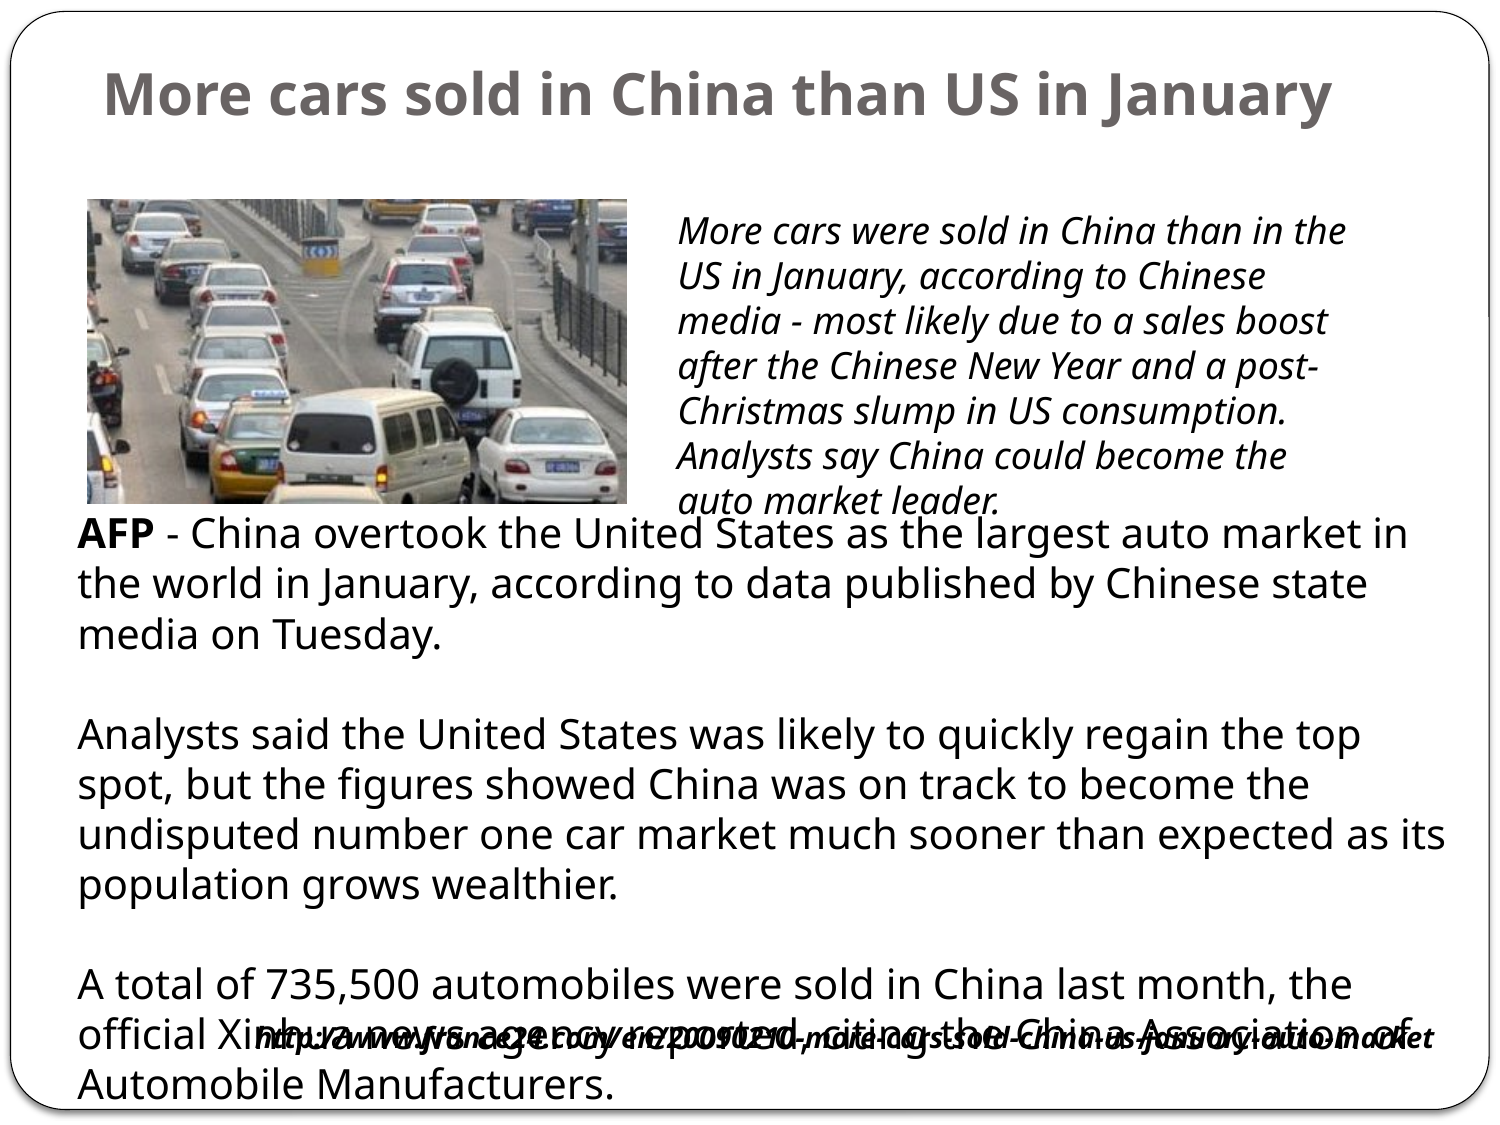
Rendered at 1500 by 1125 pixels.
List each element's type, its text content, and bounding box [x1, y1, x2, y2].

text_box More cars were sold in China than in the US in January, according to Chinese media - most likely due to a sales boost after the Chinese New Year and a post-Christmas slump in US consumption. Analysts say China could become the auto market leader. [662, 199, 1375, 499]
text_box AFP - China overtook the United States as the largest auto market in the world in January, according to data published by Chinese state media on Tuesday. Analysts said the United States was likely to quickly regain the top spot, but the figures showed China was on track to become the undisputed number one car market much sooner than expected as its population grows wealthier. A total of 735,500 automobiles were sold in China last month, the official Xinhua news agency reported, citing the China Association of Automobile Manufacturers. [62, 499, 1463, 1115]
text_box More cars sold in China than US in January [87, 50, 1413, 135]
text_box http://www.france24.com/en/20090210-more-cars-sold-china-us-january-auto-market [62, 1012, 1450, 1063]
picture [87, 199, 627, 504]
